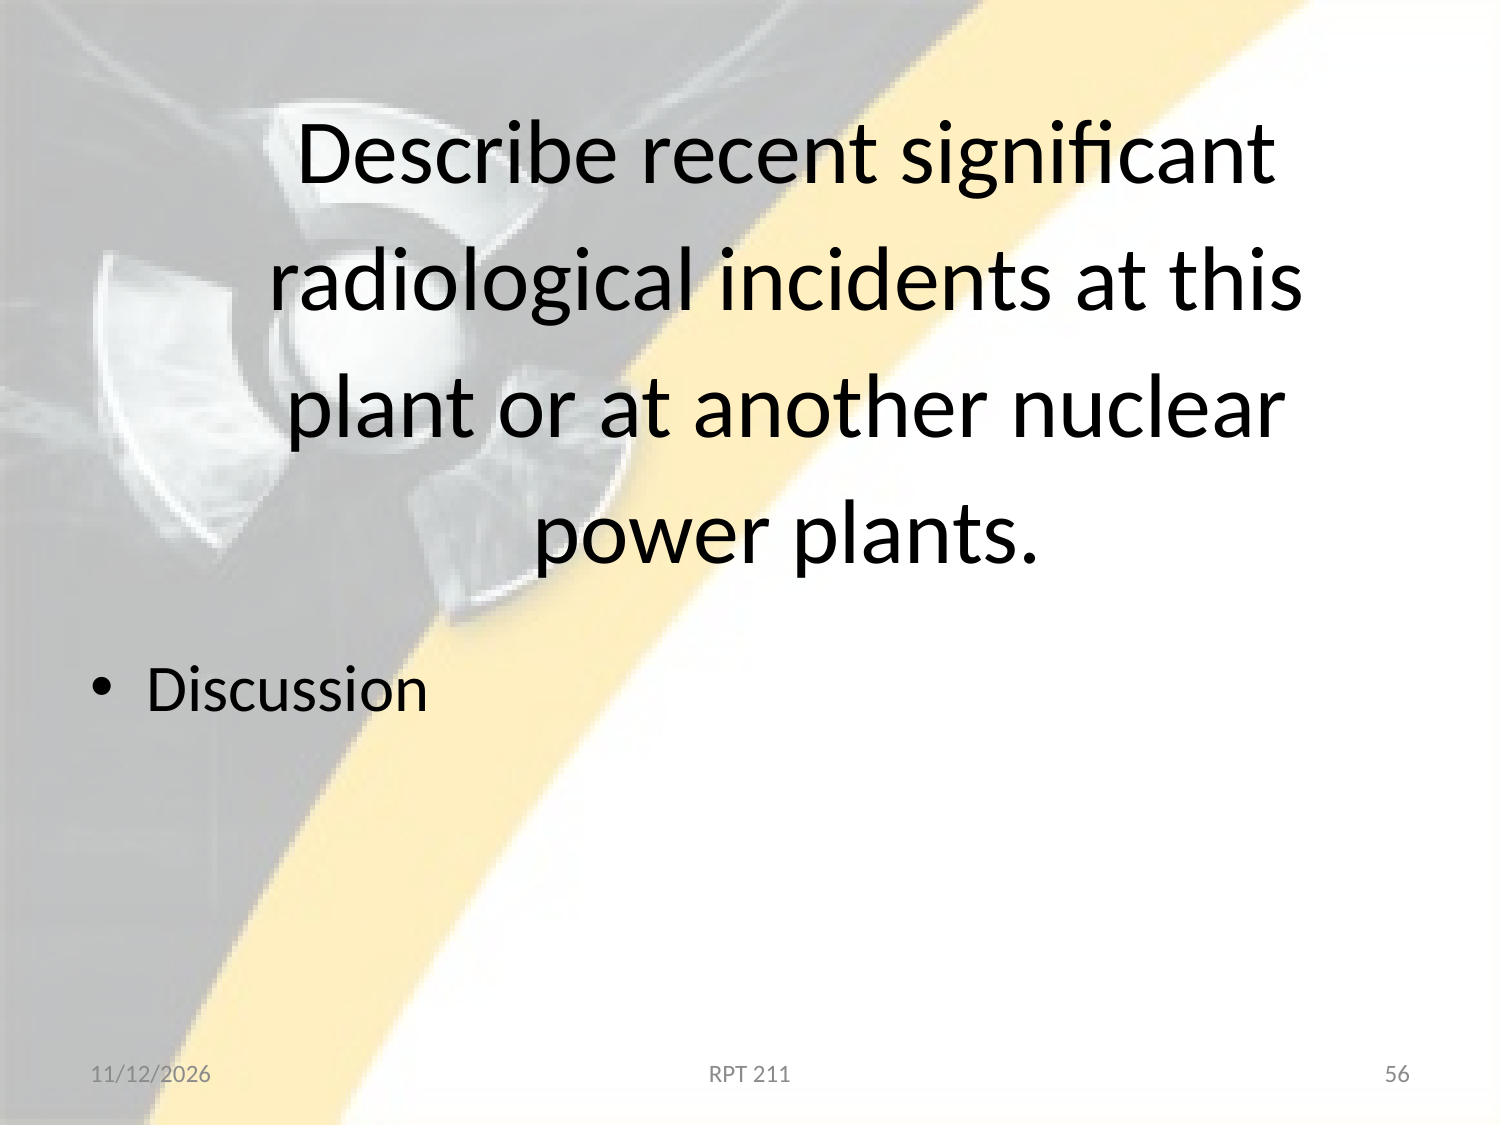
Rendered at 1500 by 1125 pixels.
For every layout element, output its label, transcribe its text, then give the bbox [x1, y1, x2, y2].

slide_number 56 [1074, 1042, 1425, 1103]
list Discussion [75, 637, 1425, 986]
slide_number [75, 1042, 425, 1103]
footer RPT 211 [512, 1042, 988, 1103]
title Describe recent significant radiological incidents at this plant or at another nuclear power plants. [75, 45, 1425, 613]
